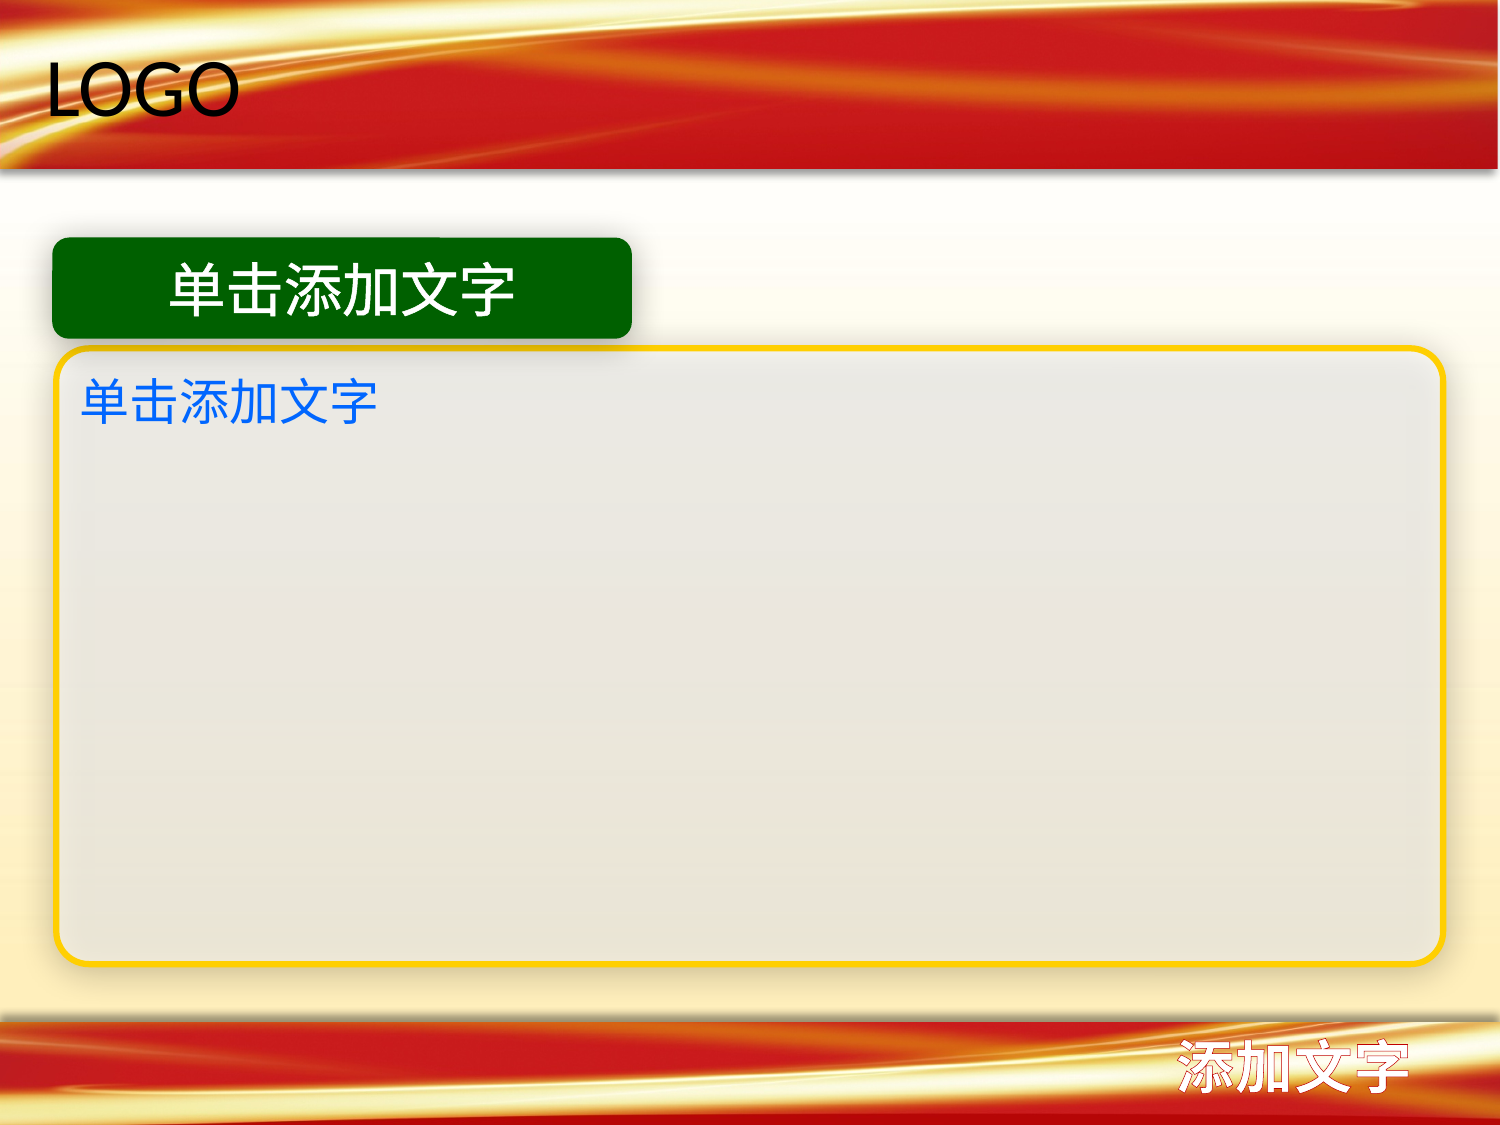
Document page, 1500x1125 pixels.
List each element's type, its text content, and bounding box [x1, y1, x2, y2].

text_box [55, 350, 1444, 965]
text_box 单击添加文字 [64, 332, 1425, 438]
picture [0, 0, 1500, 1125]
text_box 单击添加文字 [51, 236, 633, 339]
